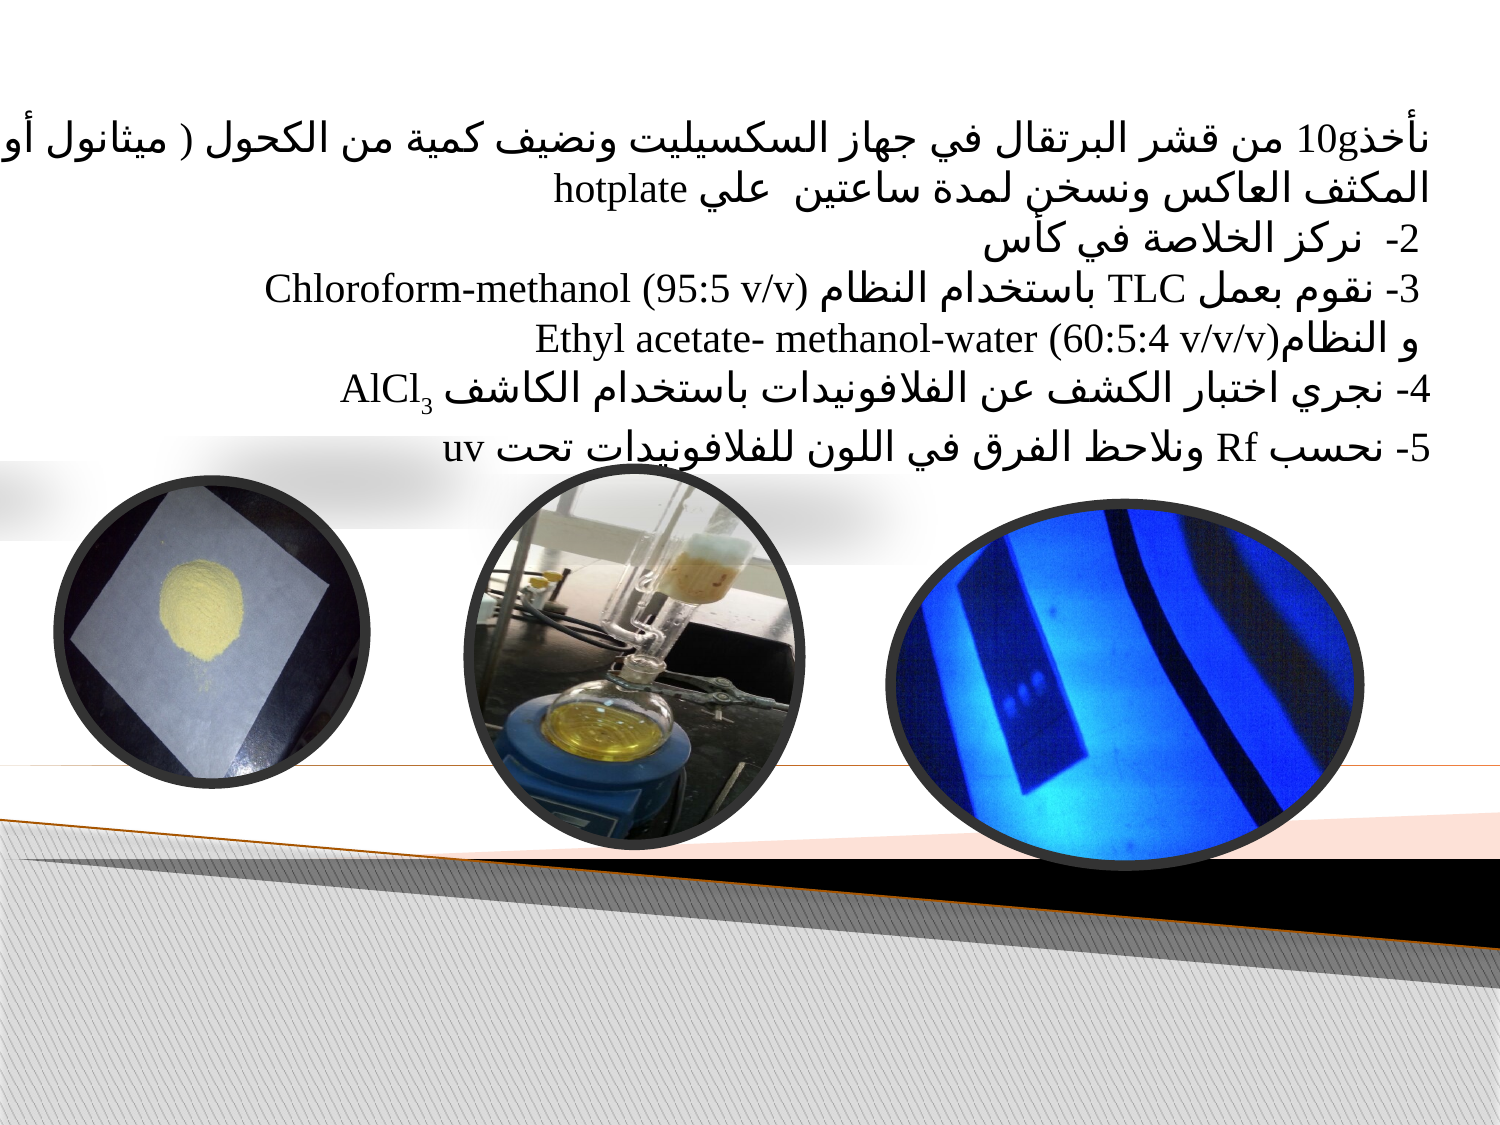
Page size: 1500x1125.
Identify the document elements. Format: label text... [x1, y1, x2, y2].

picture [468, 468, 801, 846]
picture [890, 503, 1360, 866]
text_box نأخذ10g من قشر البرتقال في جهاز السكسيليت ونضيف كمية من الكحول ( ميثانول أو ايثانول) ثم نركب المكثف العاكس ونسخن لمدة ساعتين علي hotplate 2- نركز الخلاصة في كأس 3- نقوم بعمل TLC باستخدام النظام Chloroform-methanol (95:5 v/v) و النظامEthyl acetate- methanol-water (60:5:4 v/v/v) 4- نجري اختبار الكشف عن الفلافونيدات باستخدام الكاشف AlCl3 5- نحسب Rf ونلاحظ الفرق في اللون للفلافونيدات تحت uv [0, 102, 1446, 522]
picture [58, 480, 366, 784]
picture [5, 859, 1500, 989]
